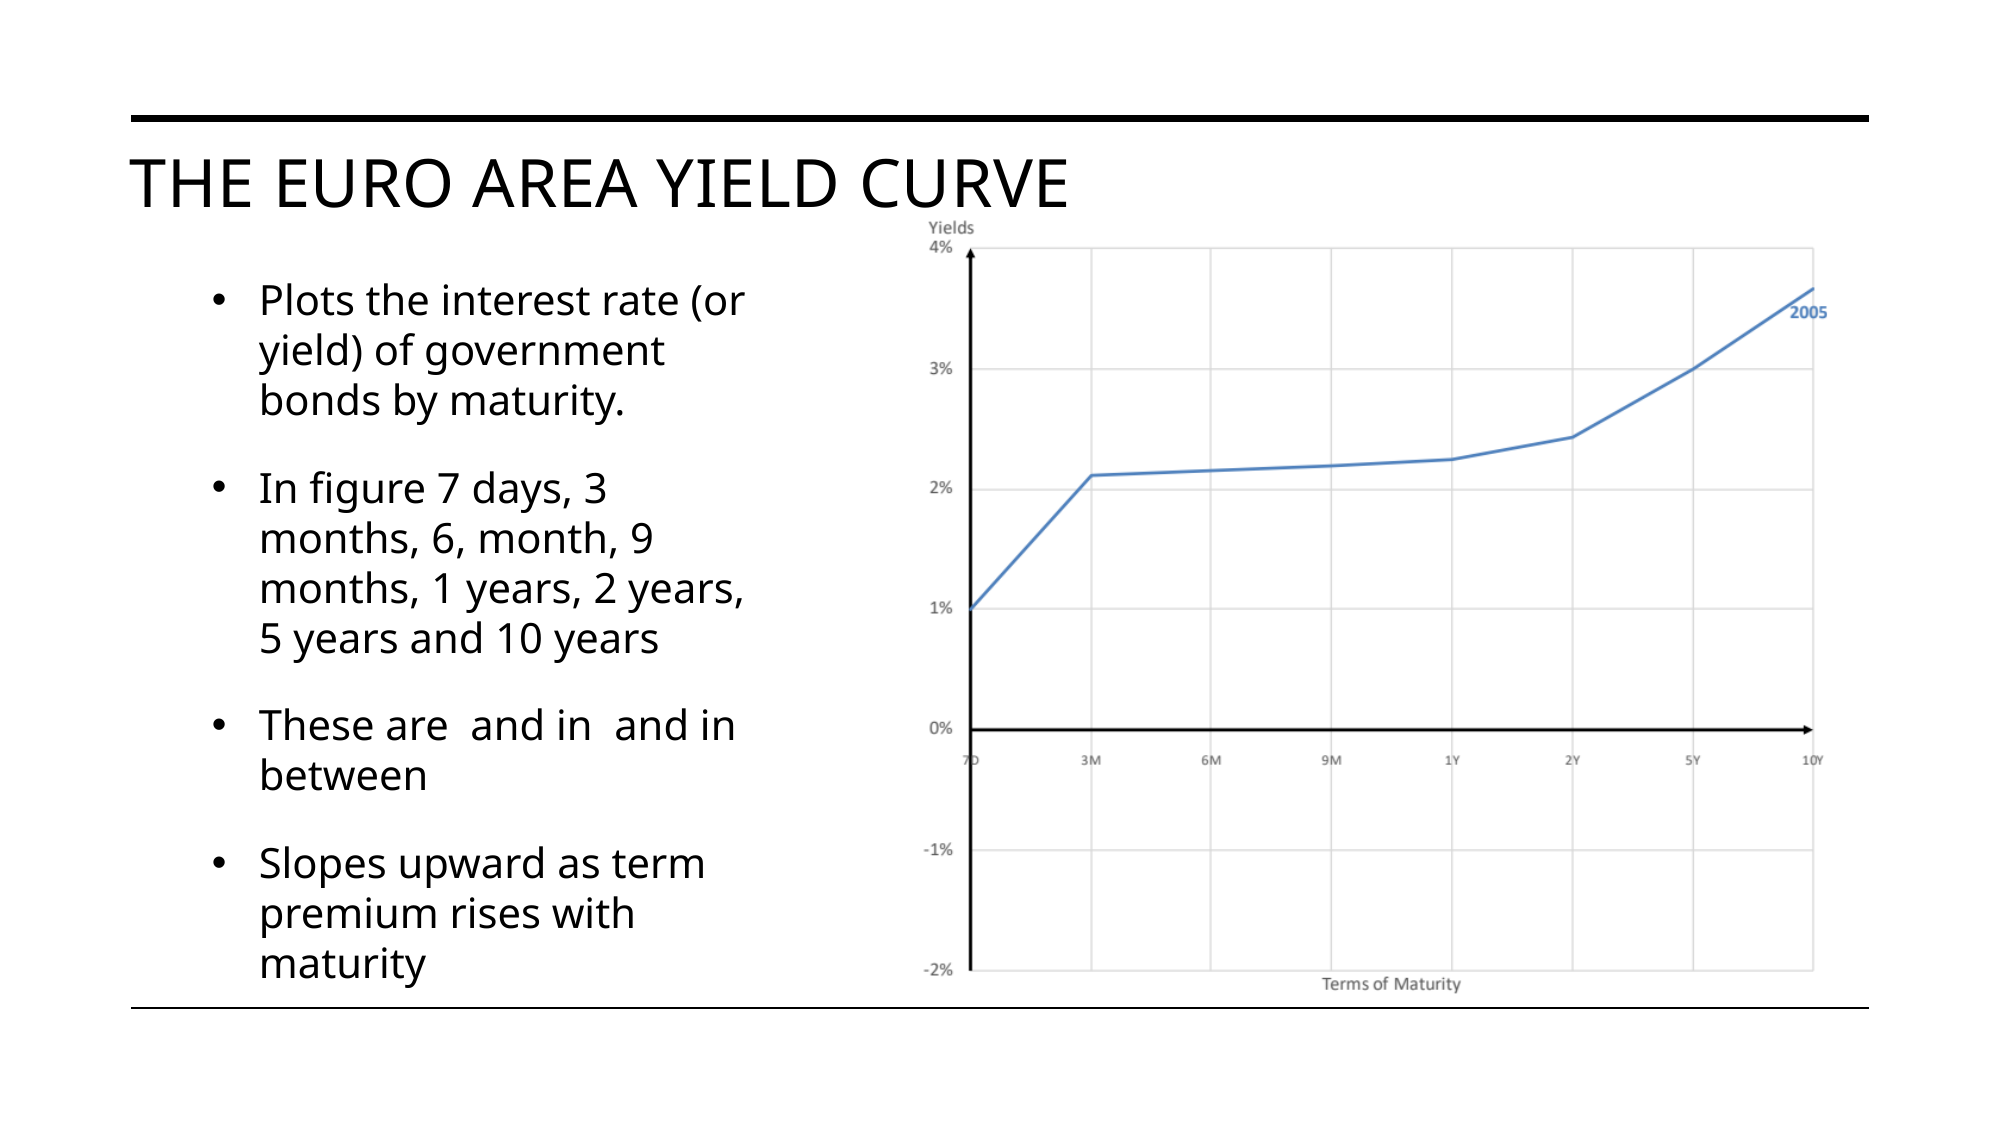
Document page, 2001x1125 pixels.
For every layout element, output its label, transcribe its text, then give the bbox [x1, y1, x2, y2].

title The euro area yield curve [114, 133, 1869, 218]
picture [920, 217, 1828, 995]
